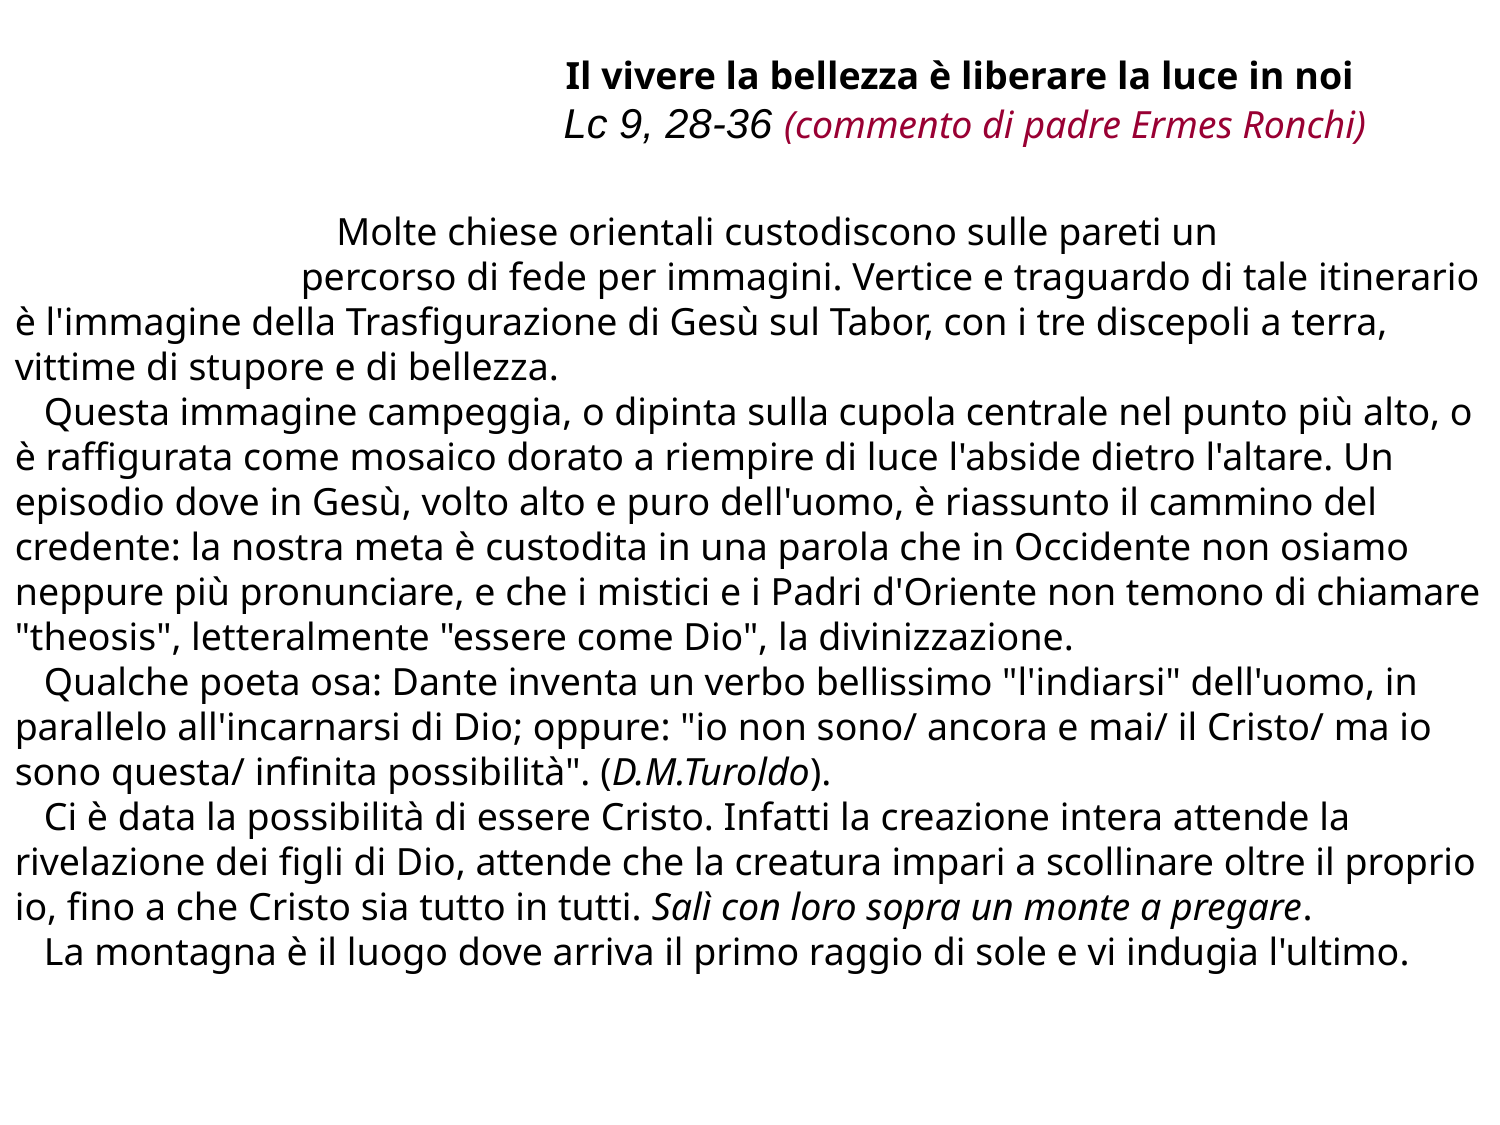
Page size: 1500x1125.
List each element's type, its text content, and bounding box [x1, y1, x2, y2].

text_box Molte chiese orientali custodiscono sulle pareti un percorso di fede per immagini. Vertice e traguardo di tale itinerario è l'immagine della Trasfigurazione di Gesù sul Tabor, con i tre discepoli a terra, vittime di stupore e di bellezza. Questa immagine campeggia, o dipinta sulla cupola centrale nel punto più alto, o è raffigurata come mosaico dorato a riempire di luce l'abside dietro l'altare. Un episodio dove in Gesù, volto alto e puro dell'uomo, è riassunto il cammino del credente: la nostra meta è custodita in una parola che in Occidente non osiamo neppure più pronunciare, e che i mistici e i Padri d'Oriente non temono di chiamare "theosis", letteralmente "essere come Dio", la divinizzazione. Qualche poeta osa: Dante inventa un verbo bellissimo "l'indiarsi" dell'uomo, in parallelo all'incarnarsi di Dio; oppure: "io non sono/ ancora e mai/ il Cristo/ ma io sono questa/ infinita possibilità". (D.M.Turoldo). Ci è data la possibilità di essere Cristo. Infatti la creazione intera attende la rivelazione dei figli di Dio, attende che la creatura impari a scollinare oltre il proprio io, fino a che Cristo sia tutto in tutti. Salì con loro sopra un monte a pregare. La montagna è il luogo dove arriva il primo raggio di sole e vi indugia l'ultimo. [0, 711, 1500, 799]
text_box Molte chiese orientali custodiscono sulle pareti un percorso di fede per immagini. Vertice e traguardo di tale itinerario è l'immagine della Trasfigurazione di Gesù sul Tabor, con i tre discepoli a terra, vittime di stupore e di bellezza. Questa immagine campeggia, o dipinta sulla cupola centrale nel punto più alto, o è raffigurata come mosaico dorato a riempire di luce l'abside dietro l'altare. Un episodio dove in Gesù, volto alto e puro dell'uomo, è riassunto il cammino del credente: la nostra meta è custodita in una parola che in Occidente non osiamo neppure più pronunciare, e che i mistici e i Padri d'Oriente non temono di chiamare "theosis", letteralmente "essere come Dio", la divinizzazione. Qualche poeta osa: Dante inventa un verbo bellissimo "l'indiarsi" dell'uomo, in parallelo all'incarnarsi di Dio; oppure: "io non sono/ ancora e mai/ il Cristo/ ma io sono questa/ infinita possibilità". (D.M.Turoldo). Ci è data la possibilità di essere Cristo. Infatti la creazione intera attende la rivelazione dei figli di Dio, attende che la creatura impari a scollinare oltre il proprio io, fino a che Cristo sia tutto in tutti. Salì con loro sopra un monte a pregare. La montagna è il luogo dove arriva il primo raggio di sole e vi indugia l'ultimo. [0, 801, 1500, 981]
text_box Il vivere la bellezza è liberare la luce in noi Lc 9, 28-36 (commento di padre Ermes Ronchi) [383, 44, 1500, 155]
text_box Molte chiese orientali custodiscono sulle pareti un percorso di fede per immagini. Vertice e traguardo di tale itinerario è l'immagine della Trasfigurazione di Gesù sul Tabor, con i tre discepoli a terra, vittime di stupore e di bellezza. Questa immagine campeggia, o dipinta sulla cupola centrale nel punto più alto, o è raffigurata come mosaico dorato a riempire di luce l'abside dietro l'altare. Un episodio dove in Gesù, volto alto e puro dell'uomo, è riassunto il cammino del credente: la nostra meta è custodita in una parola che in Occidente non osiamo neppure più pronunciare, e che i mistici e i Padri d'Oriente non temono di chiamare "theosis", letteralmente "essere come Dio", la divinizzazione. Qualche poeta osa: Dante inventa un verbo bellissimo "l'indiarsi" dell'uomo, in parallelo all'incarnarsi di Dio; oppure: "io non sono/ ancora e mai/ il Cristo/ ma io sono questa/ infinita possibilità". (D.M.Turoldo). Ci è data la possibilità di essere Cristo. Infatti la creazione intera attende la rivelazione dei figli di Dio, attende che la creatura impari a scollinare oltre il proprio io, fino a che Cristo sia tutto in tutti. Salì con loro sopra un monte a pregare. La montagna è il luogo dove arriva il primo raggio di sole e vi indugia l'ultimo. [0, 200, 1500, 710]
